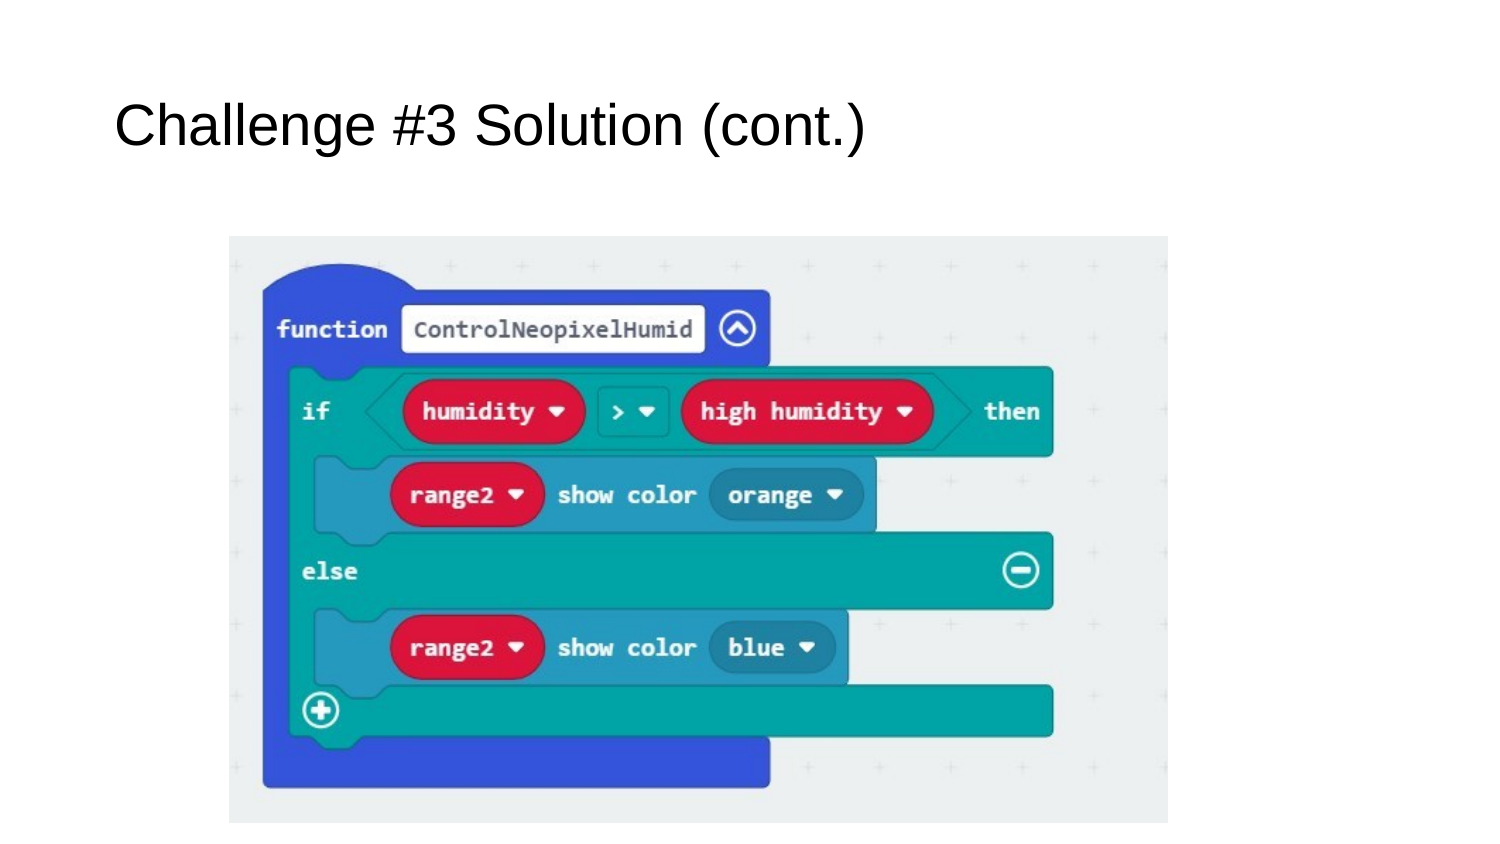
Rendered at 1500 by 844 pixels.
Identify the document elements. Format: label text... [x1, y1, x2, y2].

picture [229, 236, 1169, 823]
title Challenge #3 Solution (cont.) [103, 44, 1397, 208]
